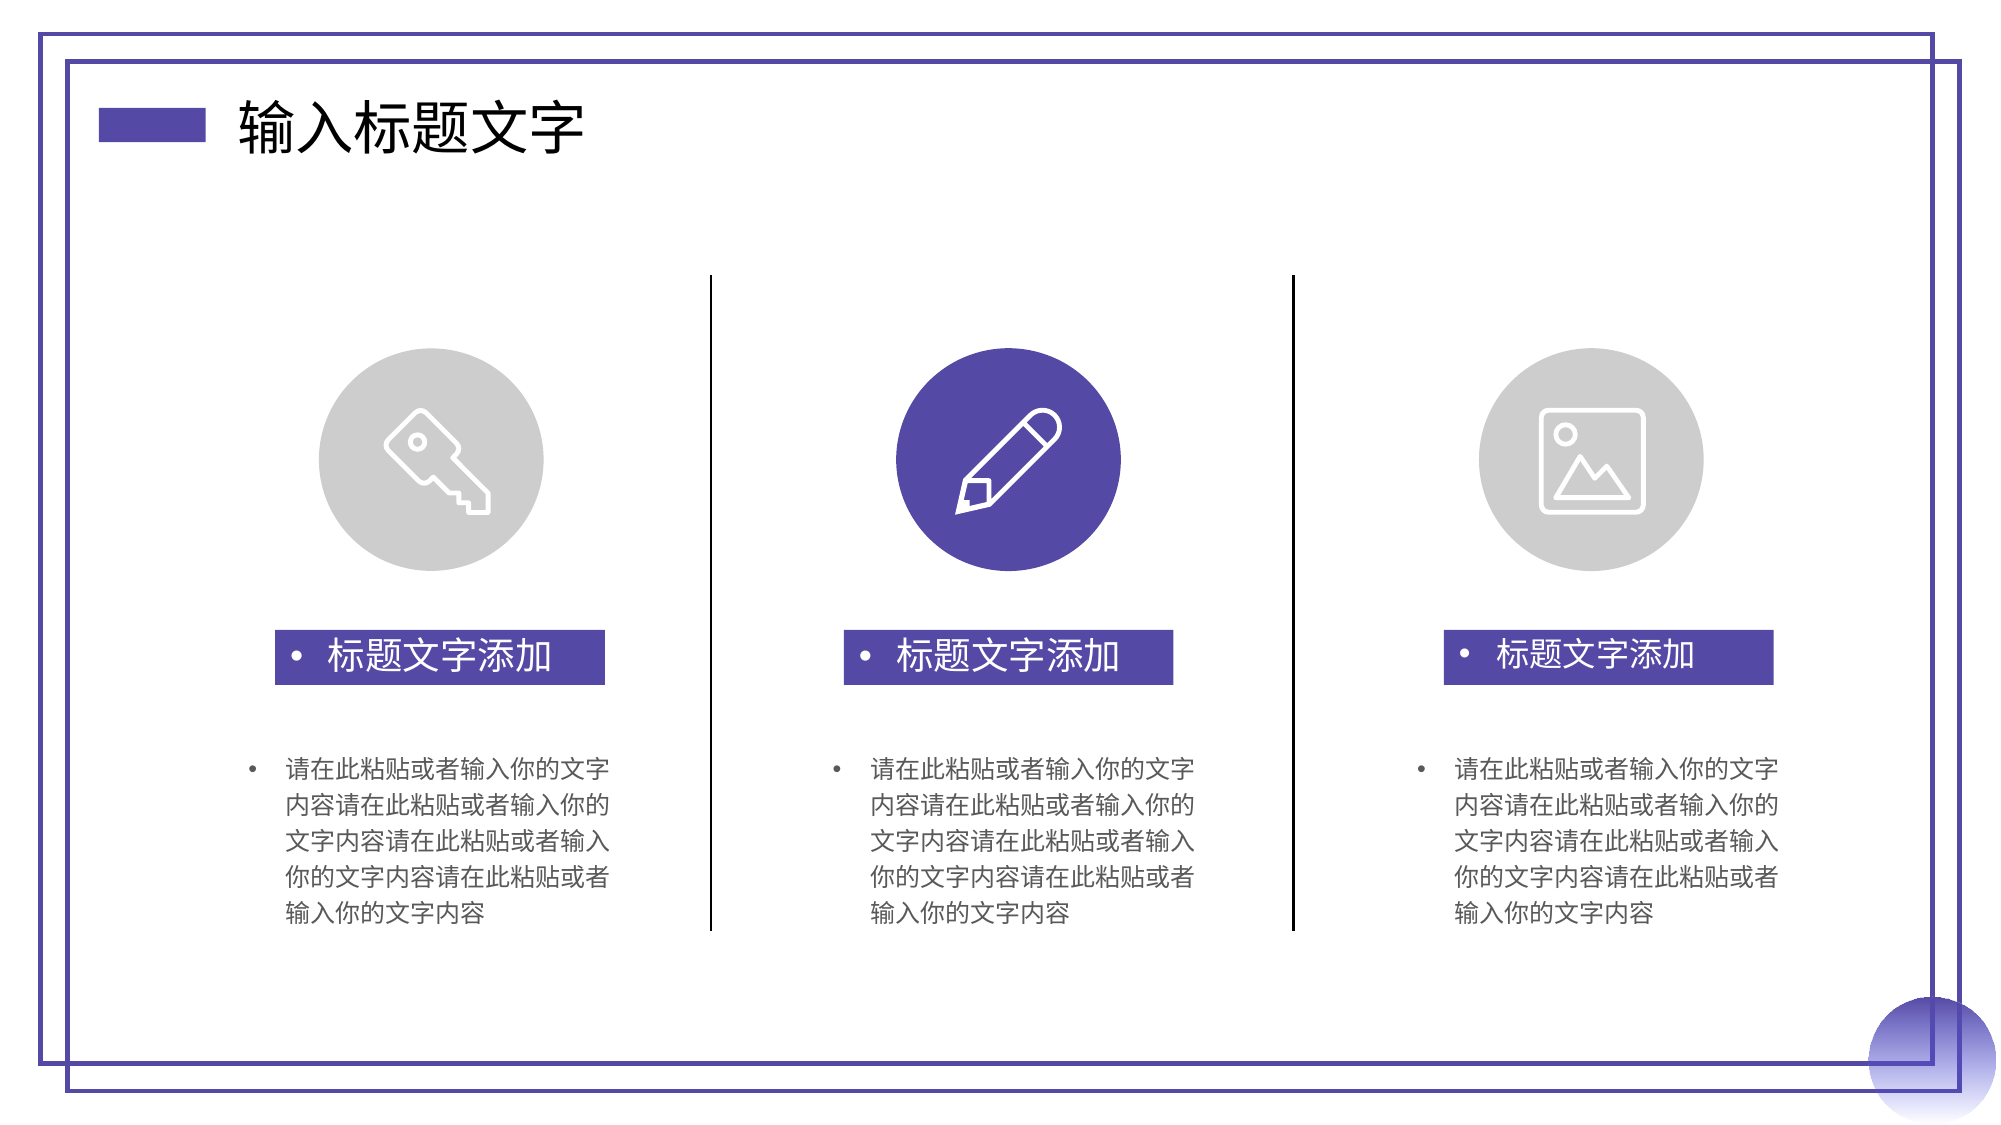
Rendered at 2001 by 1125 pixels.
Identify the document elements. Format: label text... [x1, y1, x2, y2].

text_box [318, 348, 544, 571]
text_box 标题文字添加 [843, 629, 1174, 685]
text_box 标题文字添加 [275, 629, 605, 685]
text_box 标题文字添加 [1443, 629, 1774, 685]
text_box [896, 348, 1121, 572]
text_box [1478, 348, 1704, 572]
text_box 请在此粘贴或者输入你的文字内容请在此粘贴或者输入你的文字内容请在此粘贴或者输入你的文字内容请在此粘贴或者输入你的文字内容 [1402, 740, 1816, 833]
text_box 请在此粘贴或者输入你的文字内容请在此粘贴或者输入你的文字内容请在此粘贴或者输入你的文字内容请在此粘贴或者输入你的文字内容 [233, 740, 647, 833]
text_box 请在此粘贴或者输入你的文字内容请在此粘贴或者输入你的文字内容请在此粘贴或者输入你的文字内容请在此粘贴或者输入你的文字内容 [817, 740, 1231, 833]
